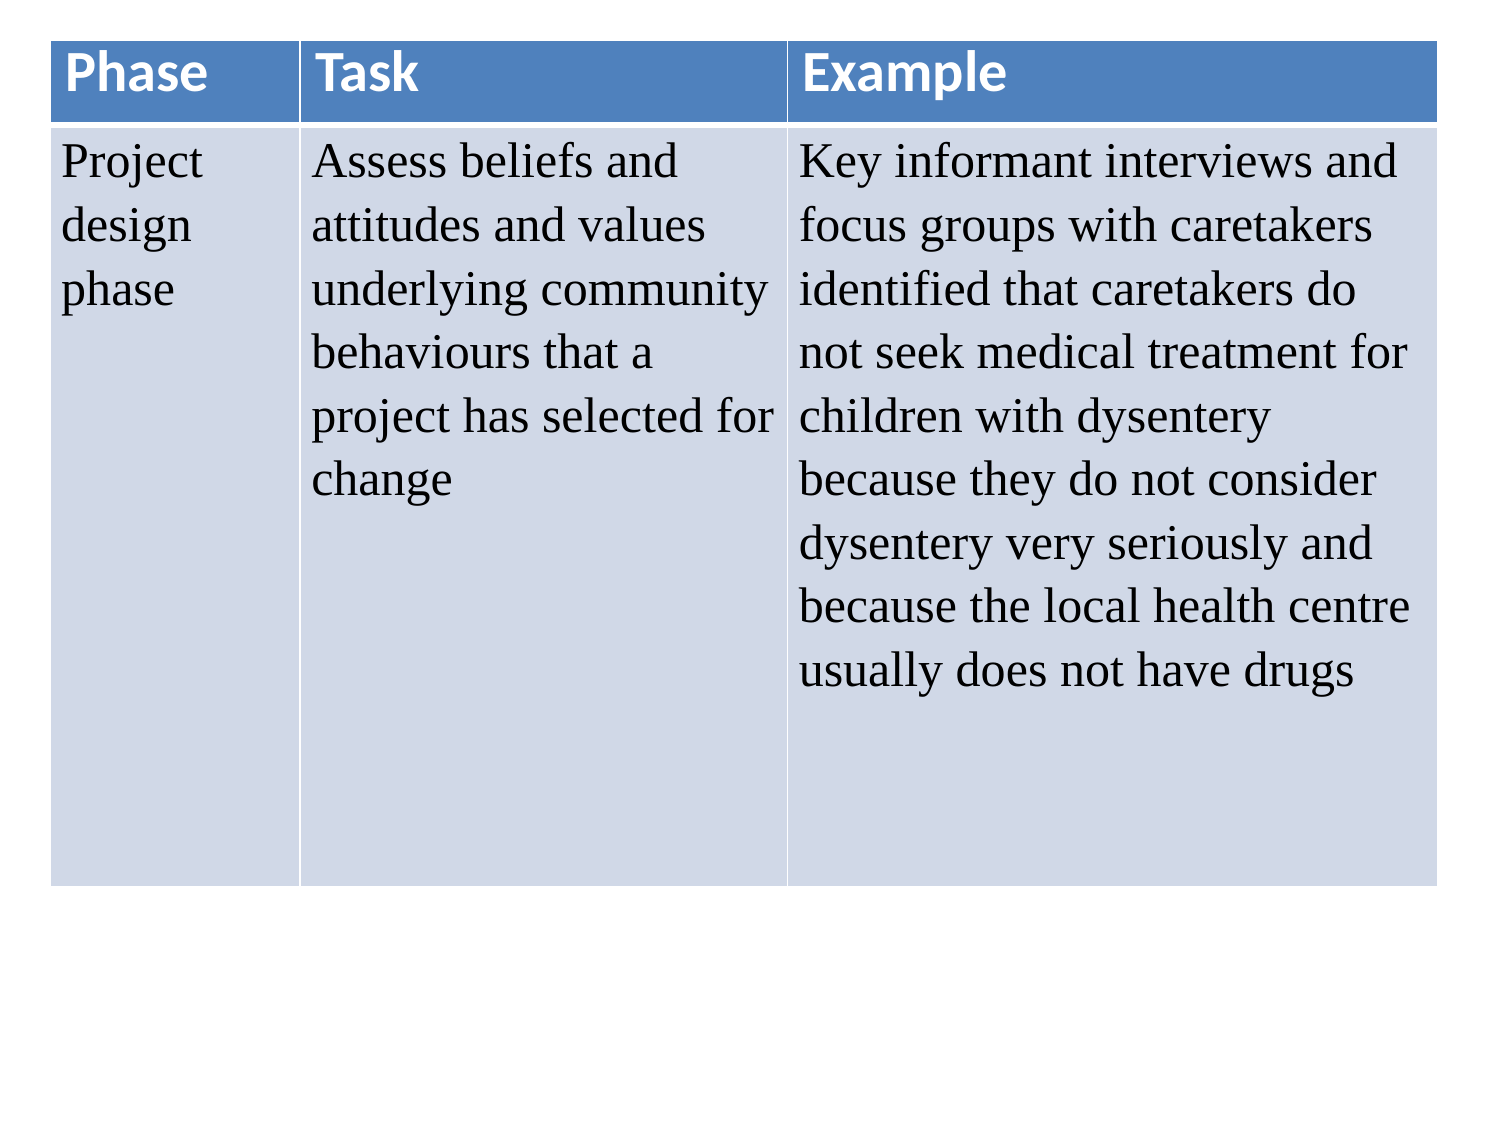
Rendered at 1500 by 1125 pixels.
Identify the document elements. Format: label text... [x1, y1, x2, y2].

table_header Task [301, 41, 787, 122]
table_cell Key informant interviews and focus groups with caretakers identified that caretakers do not seek medical treatment for children with dysentery because they do not consider dysentery very seriously and because the local health centre usually does not have drugs [788, 128, 1437, 886]
table_cell Project design phase [51, 128, 299, 886]
table_header Phase [51, 41, 299, 122]
table_cell Assess beliefs and attitudes and values underlying community behaviours that a project has selected for change [301, 128, 787, 886]
table_header Example [788, 41, 1437, 122]
